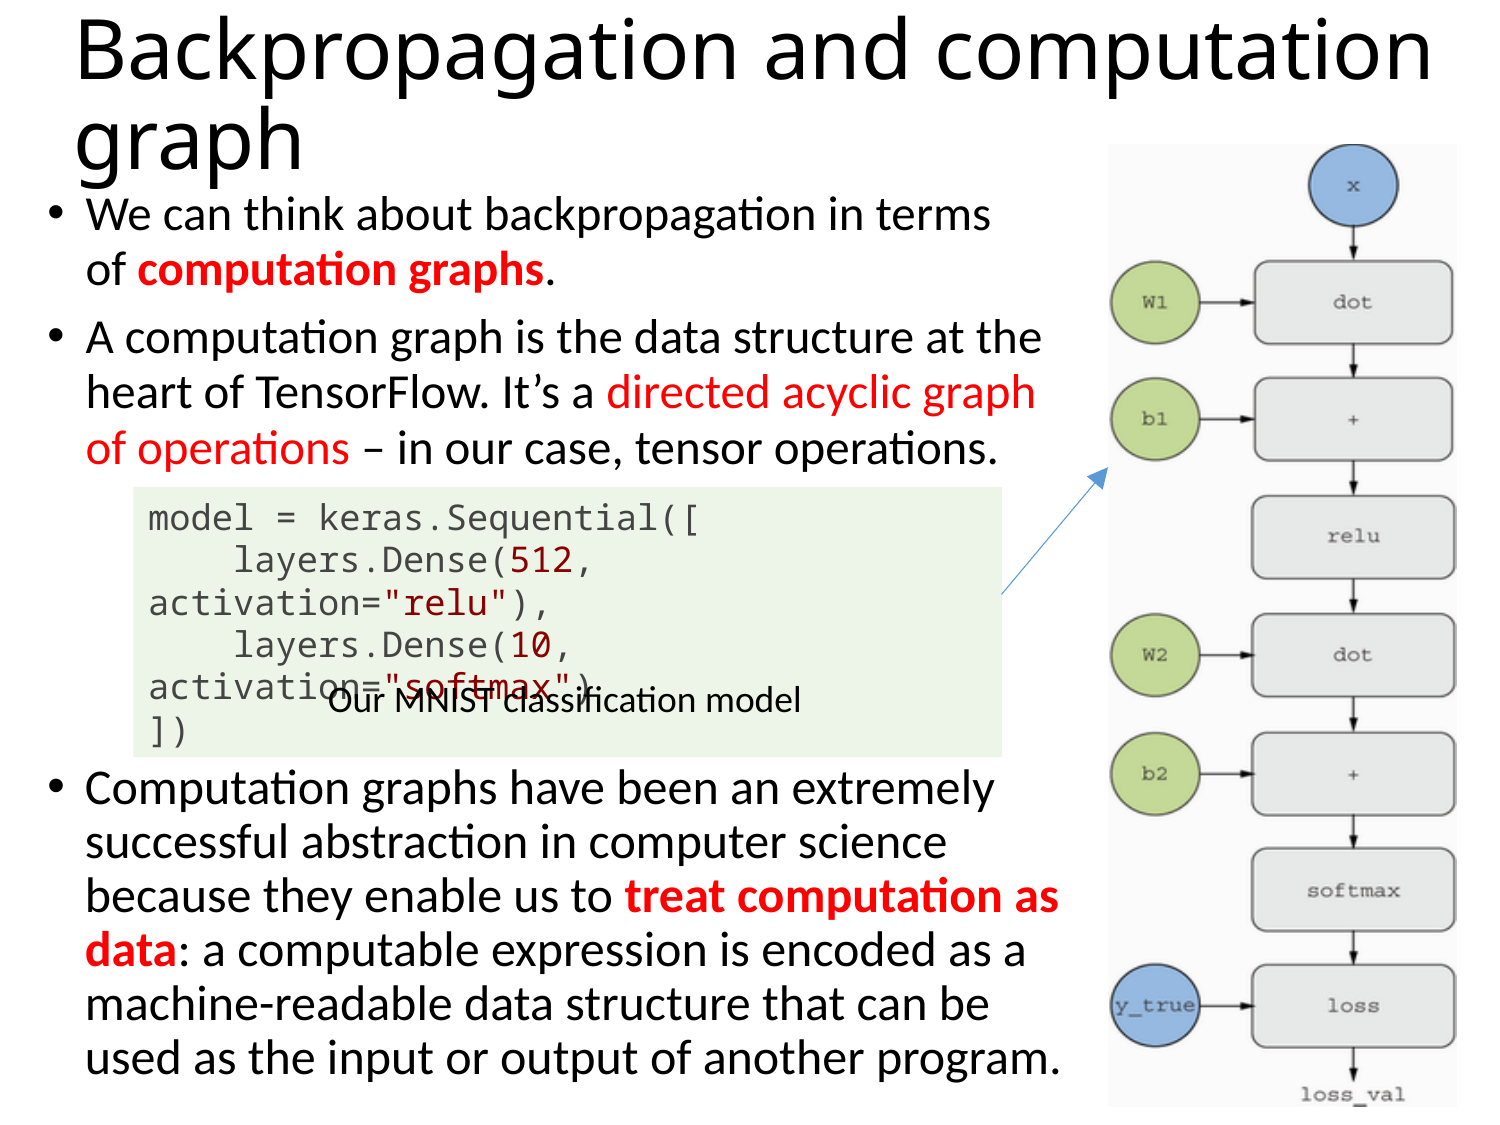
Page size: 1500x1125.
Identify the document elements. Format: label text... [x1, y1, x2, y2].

list We can think about backpropagation in terms of computation graphs. A computation graph is the data structure at the heart of TensorFlow. It’s a directed acyclic graph of operations – in our case, tensor operations. [32, 178, 1093, 488]
text_box Our MNIST classification model [313, 667, 818, 727]
title Backpropagation and computation graph [58, 37, 1486, 158]
picture [1108, 144, 1457, 1107]
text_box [1001, 467, 1109, 595]
text_box model = keras.Sequential([ layers.Dense(512, activation="relu"), layers.Dense(10, activation="softmax") ]) [133, 487, 1002, 753]
text_box Computation graphs have been an extremely successful abstraction in computer science because they enable us to treat computation as data: a computable expression is encoded as a machine-readable data structure that can be used as the input or output of another program. [32, 753, 1093, 1102]
